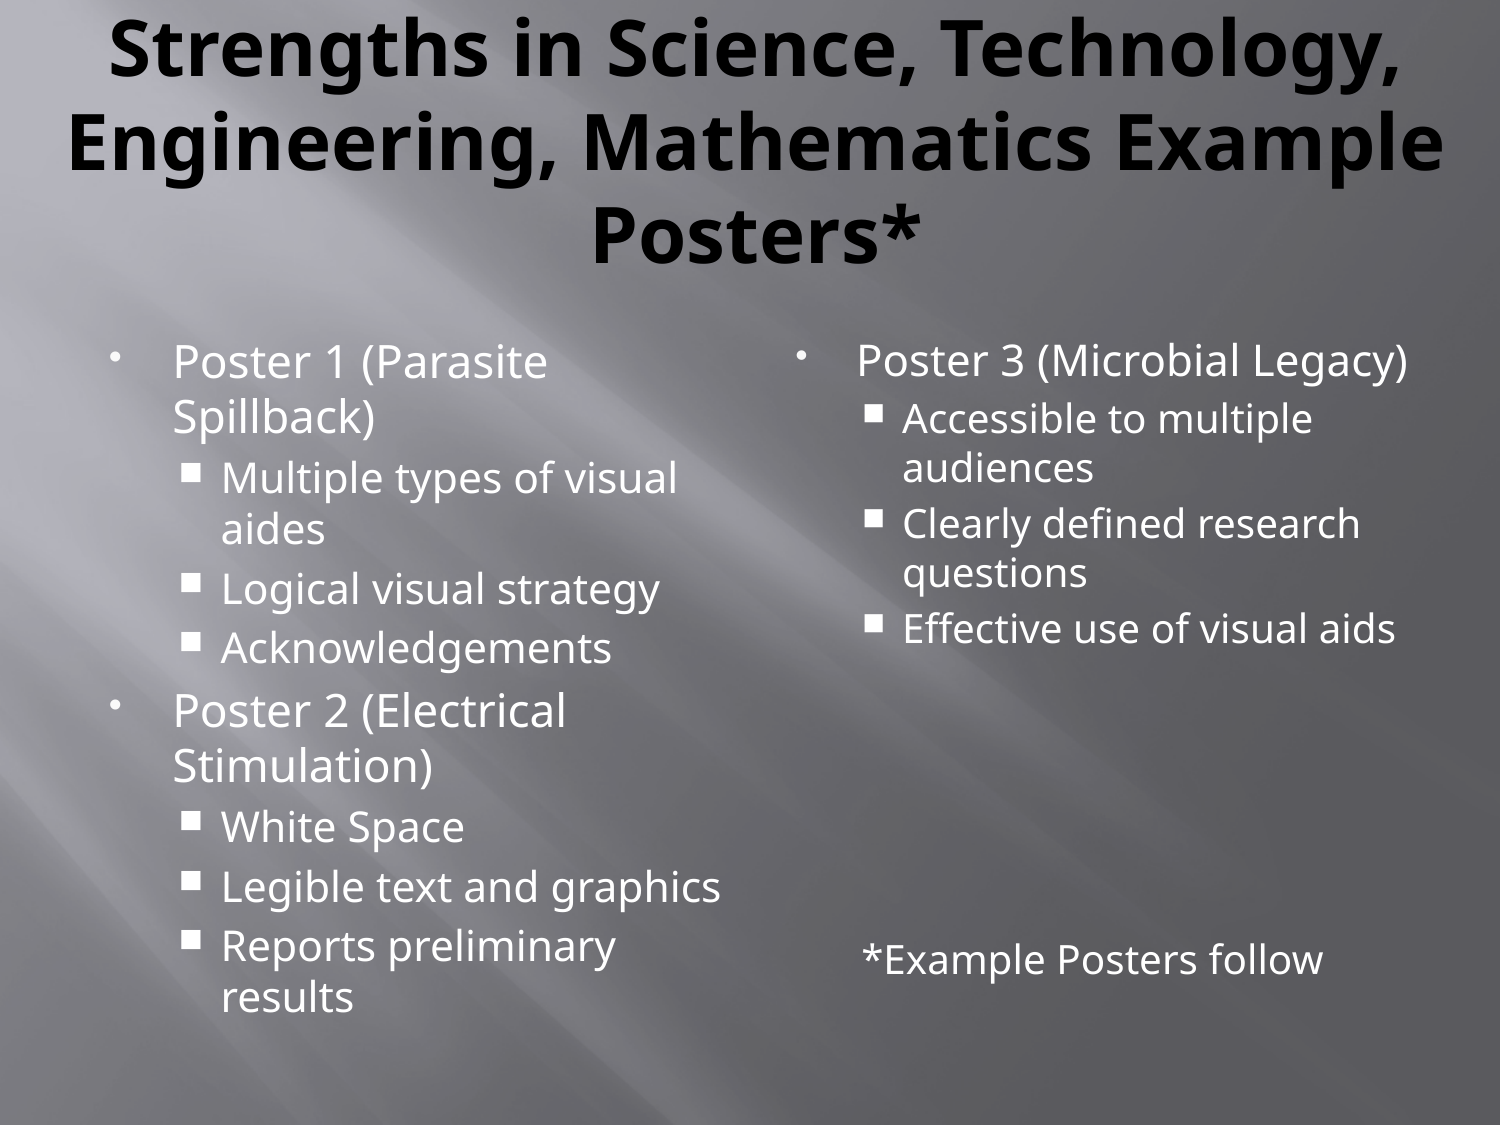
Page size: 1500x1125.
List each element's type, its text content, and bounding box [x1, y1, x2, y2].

title Strengths in Science, Technology, Engineering, Mathematics Example Posters* [50, 45, 1463, 233]
list Poster 3 (Microbial Legacy) Accessible to multiple audiences Clearly defined research questions Effective use of visual aids *Example Posters follow [762, 324, 1425, 1068]
list Poster 1 (Parasite Spillback) Multiple types of visual aides Logical visual strategy Acknowledgements Poster 2 (Electrical Stimulation) White Space Legible text and graphics Reports preliminary results [75, 324, 738, 1068]
